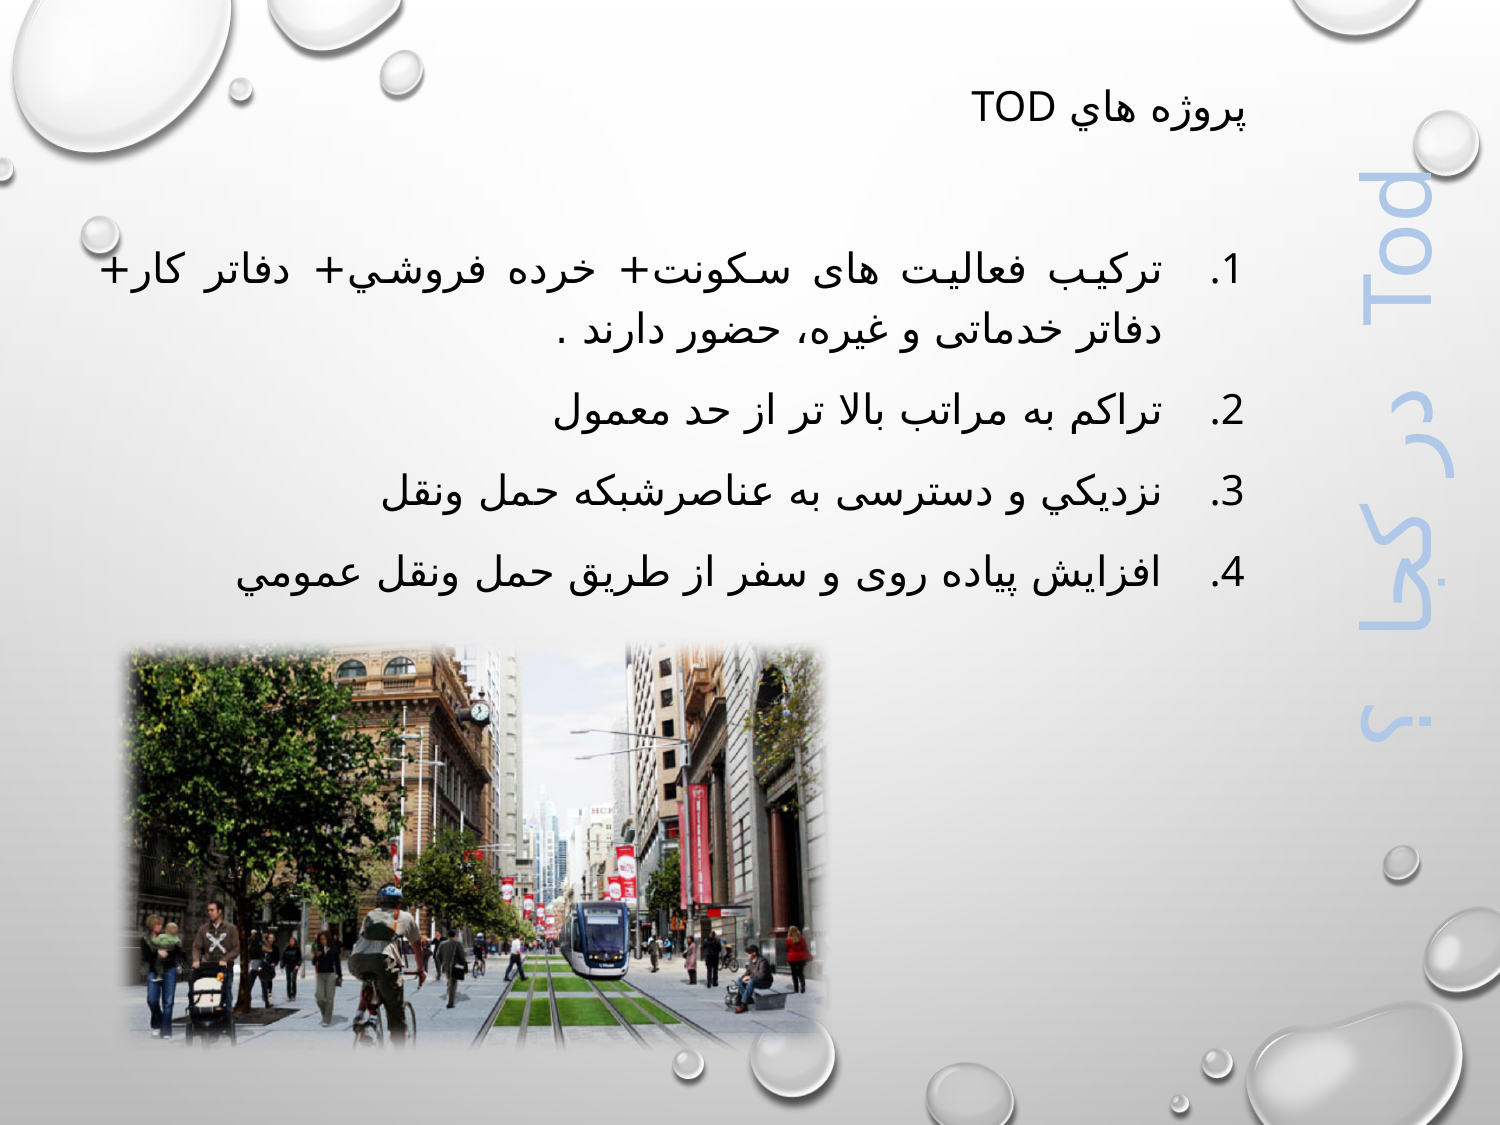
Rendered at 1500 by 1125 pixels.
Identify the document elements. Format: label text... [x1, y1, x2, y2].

picture [0, 0, 1500, 1125]
title Tod در کجا ؟ [1337, 150, 1465, 775]
list پروژه هاي TOD ترکیب فعالیت های سکونت+ خرده فروشي+ دفاتر كار+ دفاتر خدماتی و غيره، حضور دارند . تراکم به مراتب بالا تر از حد معمول نزدیكي و دسترسی به عناصرشبکه حمل ونقل افزایش پیاده روی و سفر از طریق حمل ونقل عمومي [75, 62, 1263, 1059]
